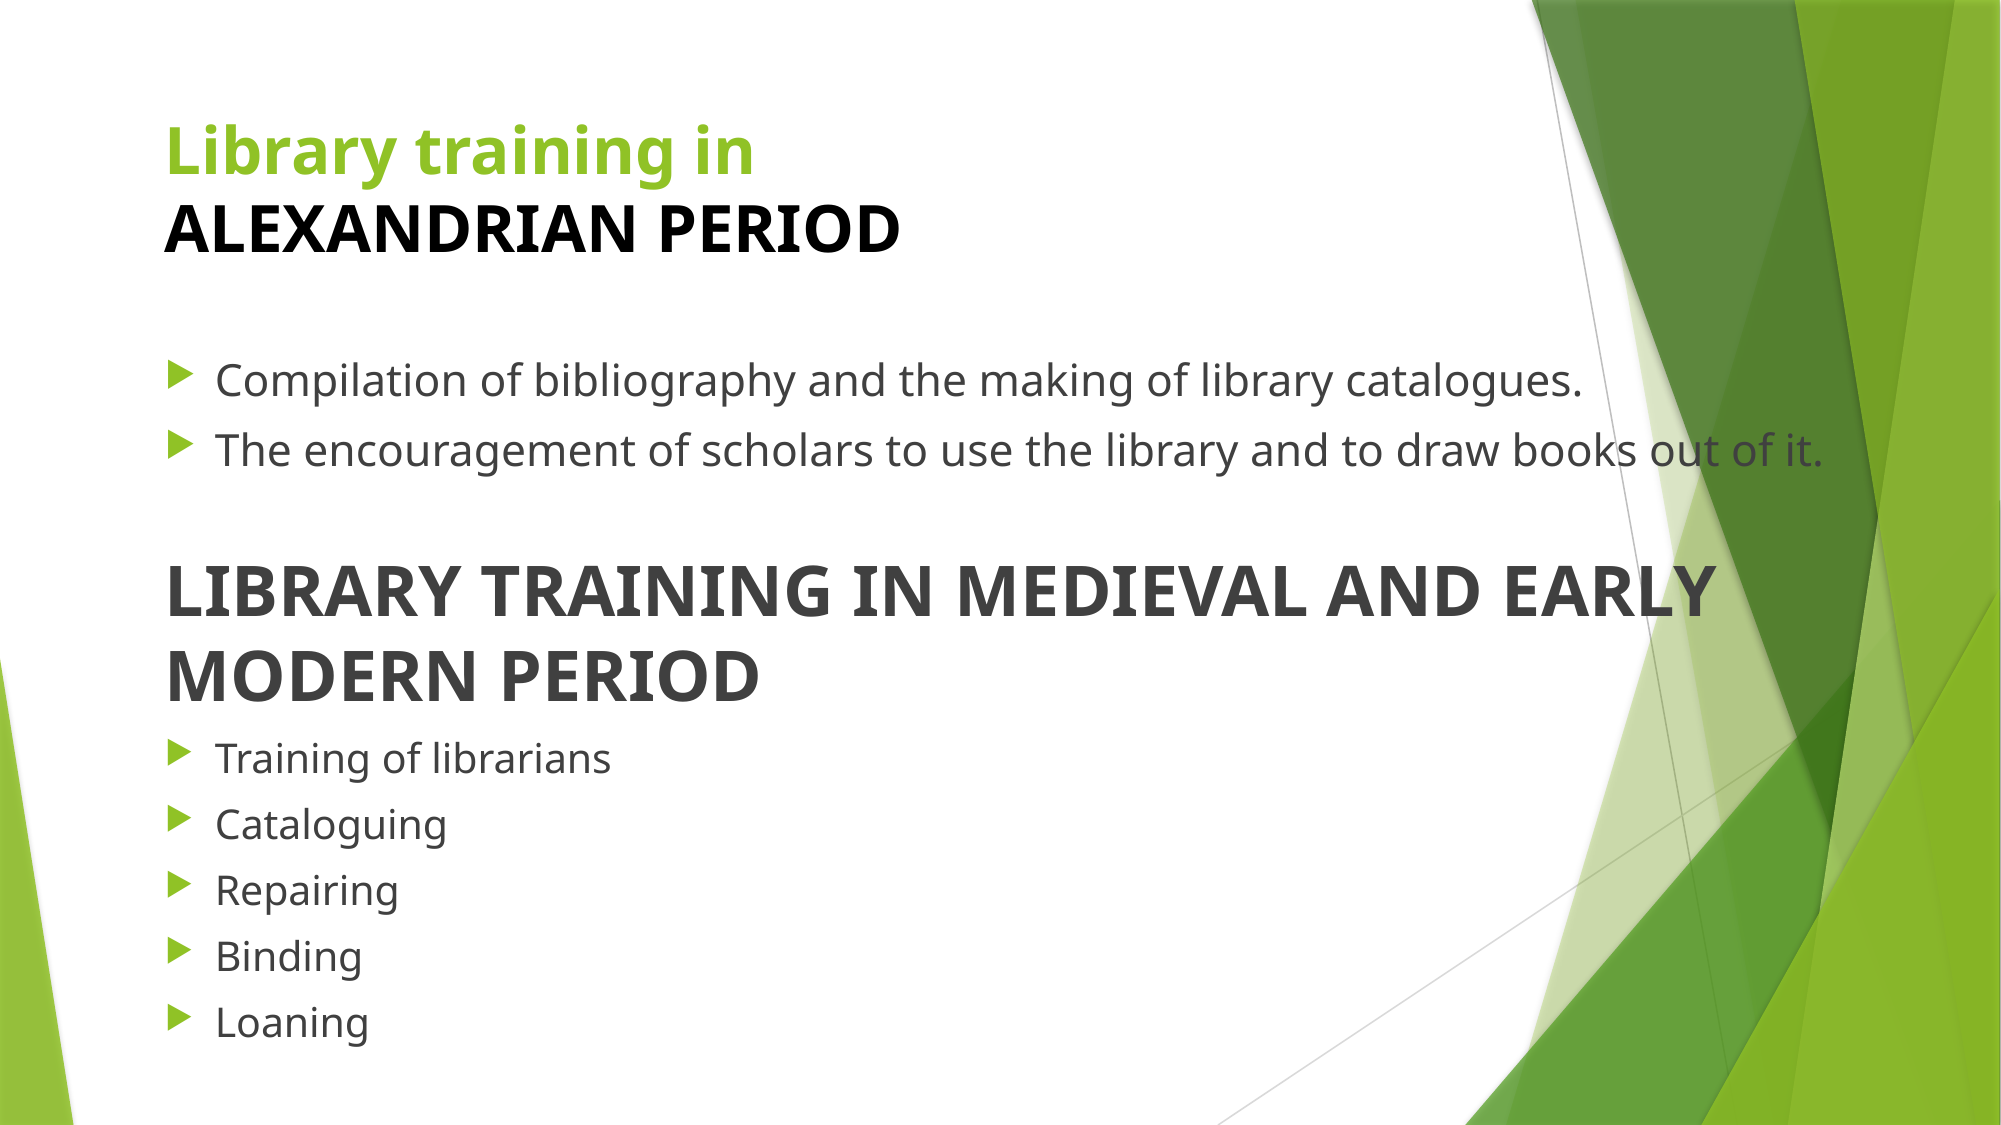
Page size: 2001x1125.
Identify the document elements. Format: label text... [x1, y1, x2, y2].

list Compilation of bibliography and the making of library catalogues. The encouragement of scholars to use the library and to draw books out of it. LIBRARY TRAINING IN MEDIEVAL AND EARLY MODERN PERIOD Training of librarians Cataloguing Repairing Binding Loaning [149, 274, 1850, 1086]
title Library training in ALEXANDRIAN PERIOD [149, 101, 1851, 275]
